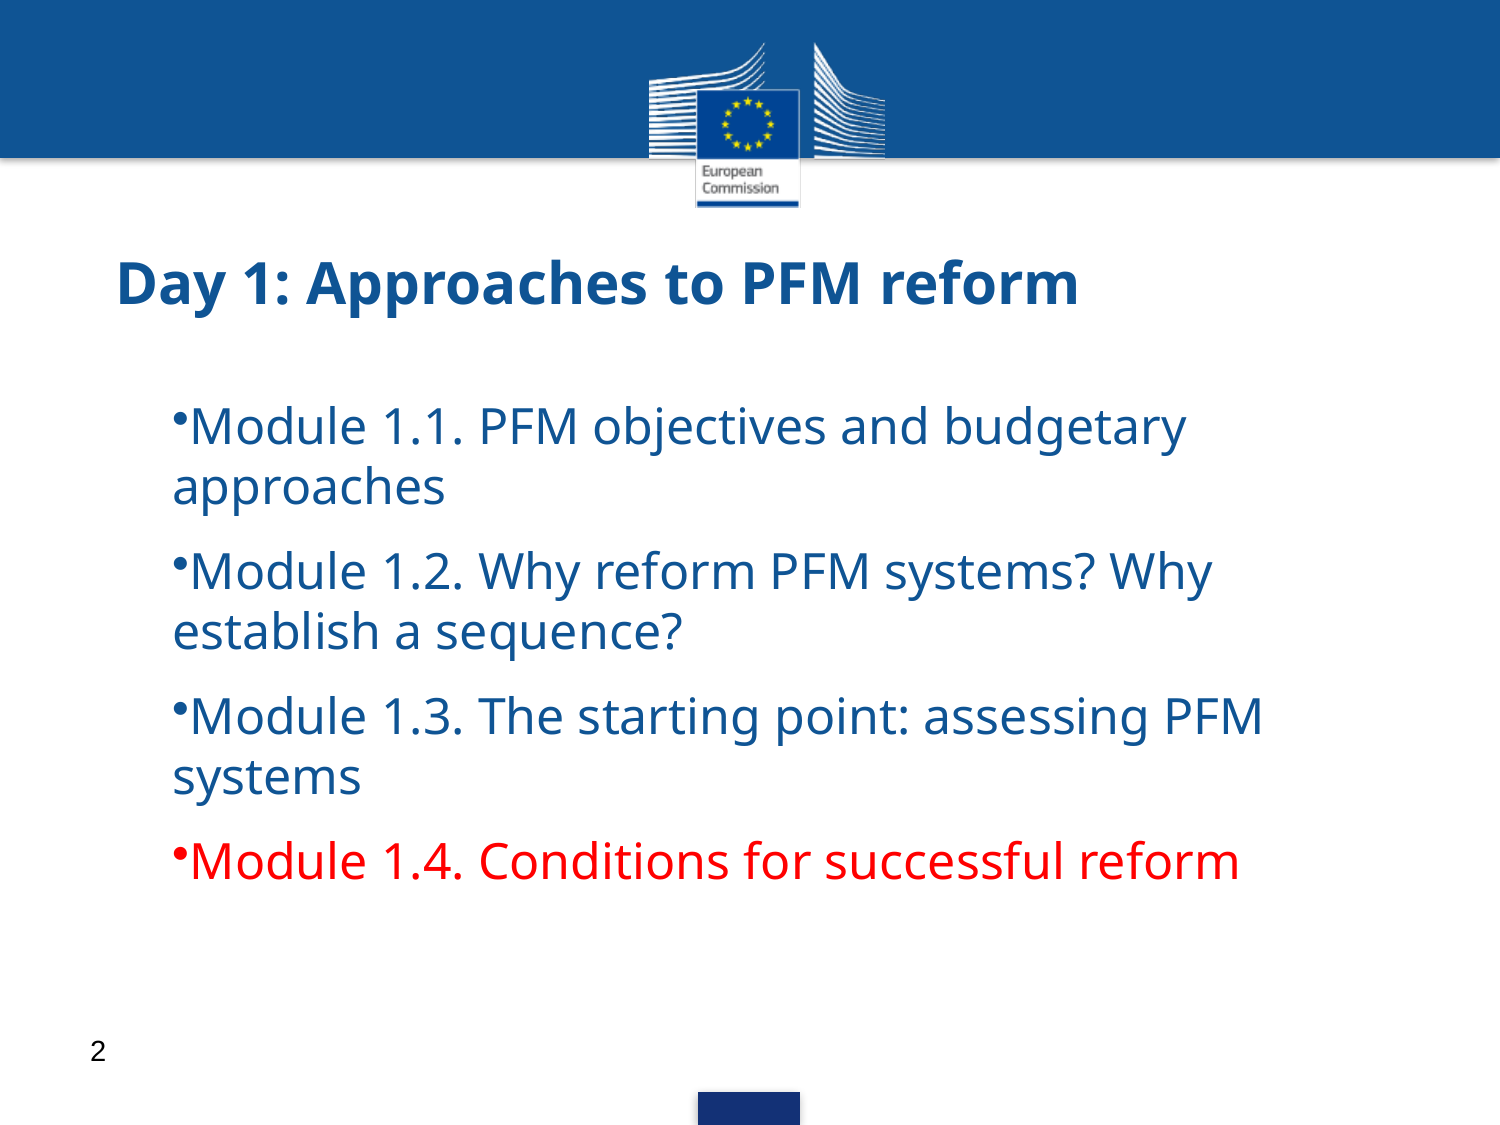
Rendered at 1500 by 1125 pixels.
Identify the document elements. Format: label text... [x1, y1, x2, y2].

title Day 1: Approaches to PFM reform [100, 187, 1412, 375]
list Module 1.1. PFM objectives and budgetary approaches Module 1.2. Why reform PFM systems? Why establish a sequence? Module 1.3. The starting point: assessing PFM systems Module 1.4. Conditions for successful reform [82, 386, 1432, 995]
picture [649, 42, 885, 187]
slide_number 2 [74, 1024, 426, 1103]
